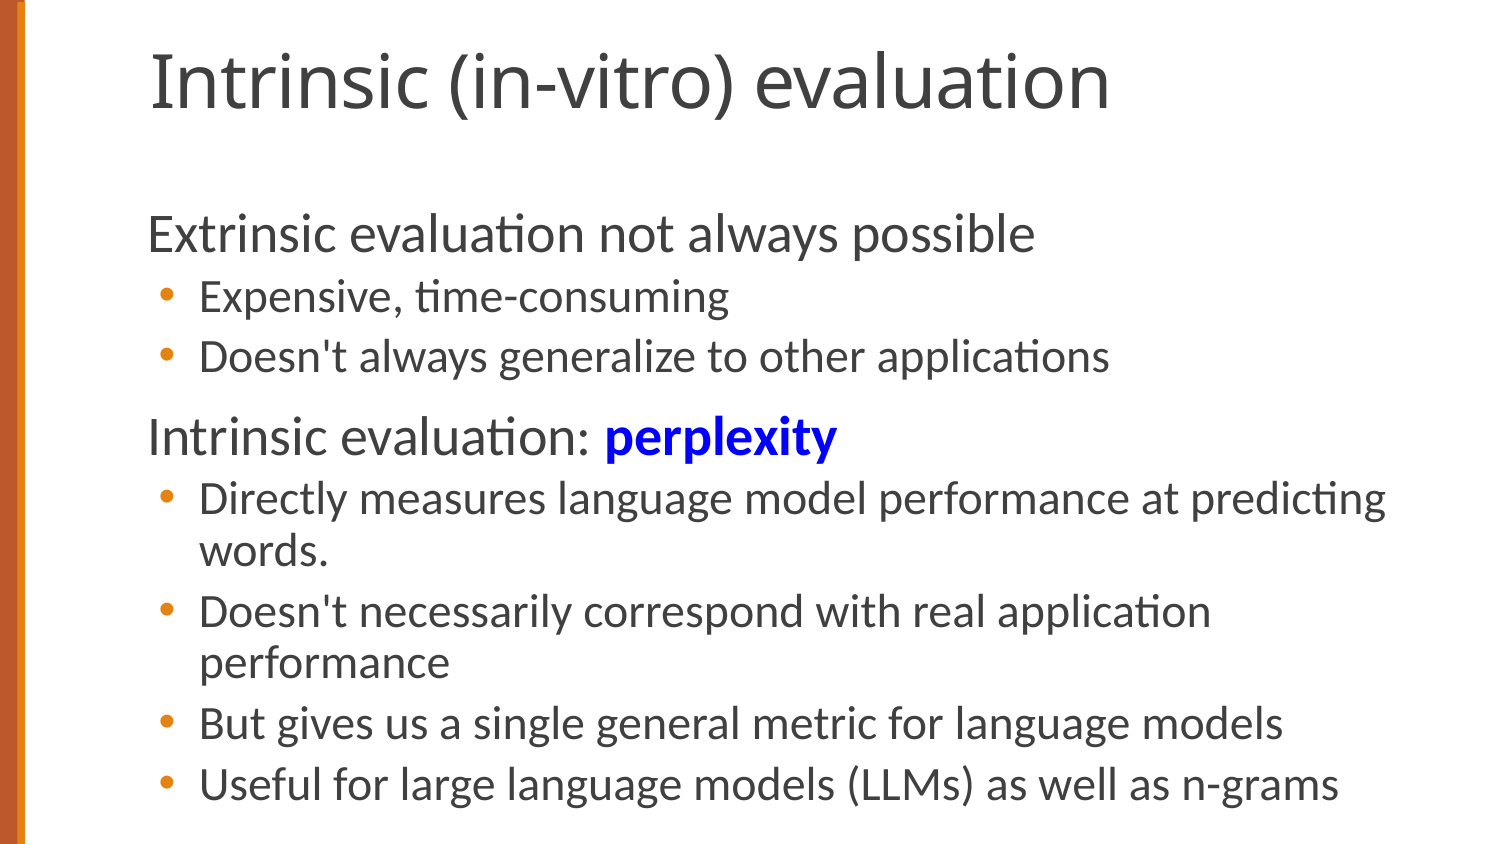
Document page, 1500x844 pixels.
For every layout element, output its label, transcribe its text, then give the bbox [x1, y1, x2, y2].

title Intrinsic (in-vitro) evaluation [135, 19, 1373, 132]
list Extrinsic evaluation not always possible Expensive, time-consuming Doesn't always generalize to other applications Intrinsic evaluation: perplexity Directly measures language model performance at predicting words. Doesn't necessarily correspond with real application performance But gives us a single general metric for language models Useful for large language models (LLMs) as well as n-grams [135, 196, 1438, 825]
